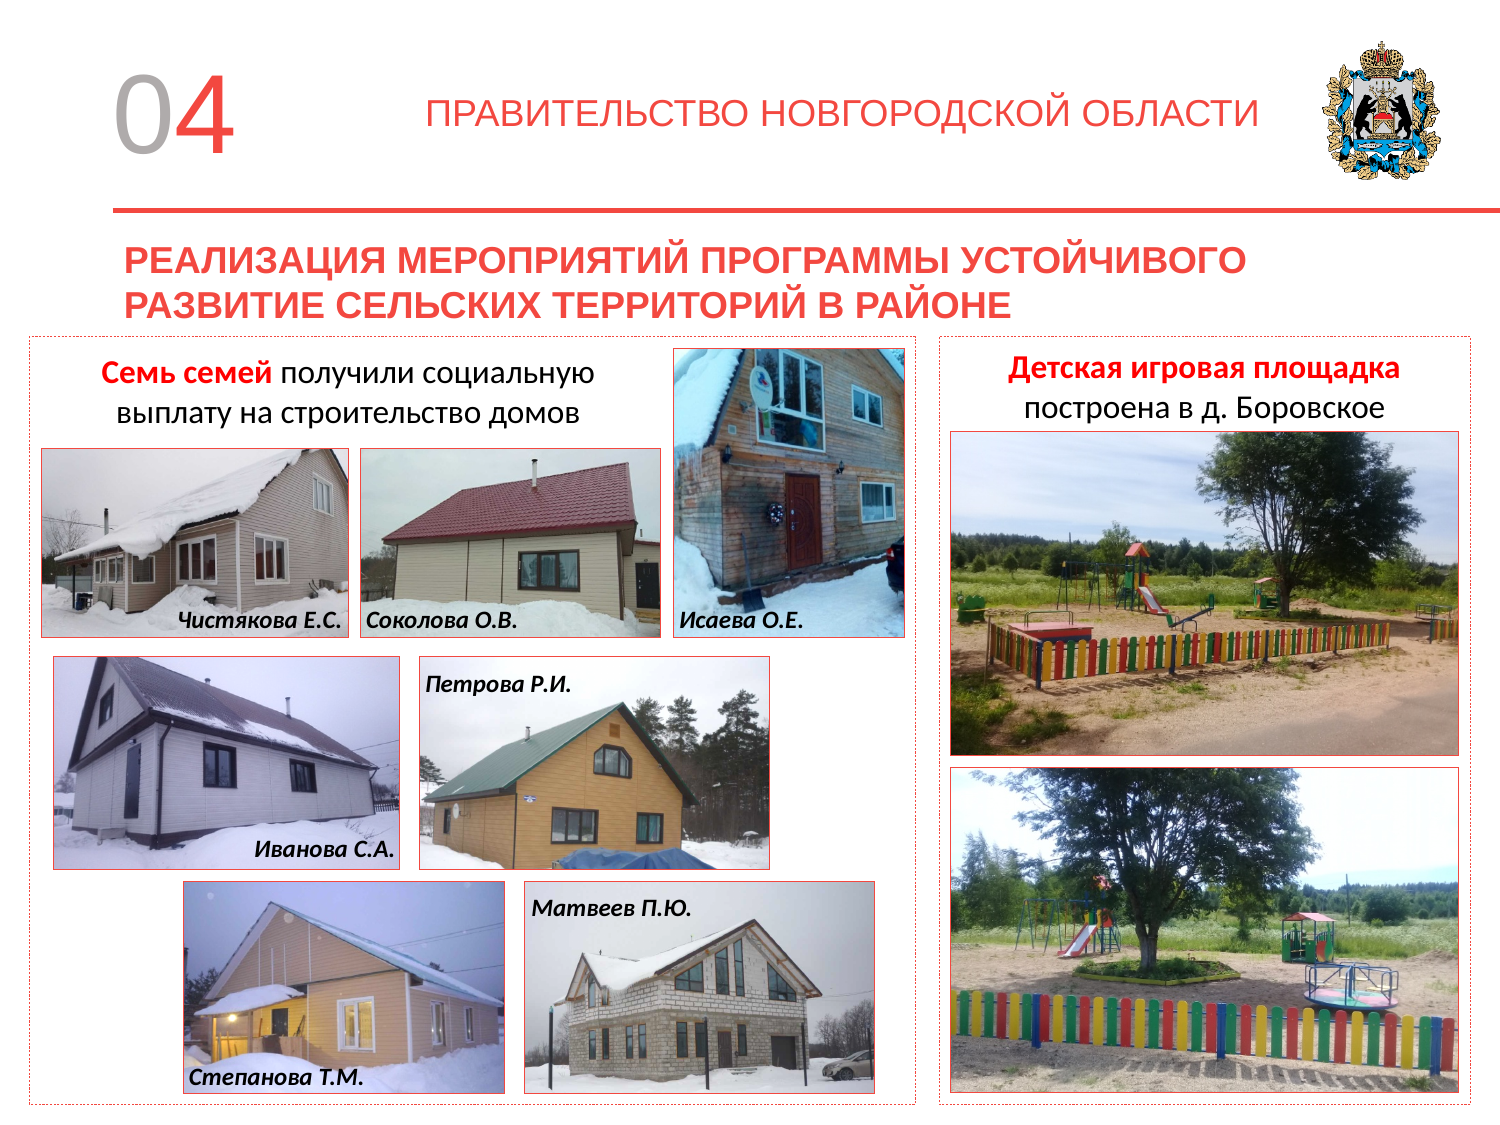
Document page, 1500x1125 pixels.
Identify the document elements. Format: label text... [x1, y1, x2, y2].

picture [524, 881, 875, 1094]
text_box Семь семей получили социальную выплату на строительство домов [29, 342, 668, 438]
text_box [29, 336, 916, 1105]
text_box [425, 41, 1441, 180]
picture [360, 448, 661, 638]
picture [182, 881, 505, 1094]
picture [41, 448, 349, 638]
text_box 04 [112, 41, 238, 177]
text_box Детская игровая площадка построена в д. Боровское [938, 338, 1471, 433]
picture [950, 431, 1459, 756]
picture [950, 767, 1459, 1093]
text_box [938, 433, 1471, 1105]
picture [52, 656, 400, 870]
picture [673, 348, 905, 638]
picture [419, 656, 770, 870]
text_box РЕАЛИЗАЦИЯ МЕРОПРИЯТИЙ ПРОГРАММЫ УСТОЙЧИВОГО РАЗВИТИЕ СЕЛЬСКИХ ТЕРРИТОРИЙ В РАЙОНЕ [112, 230, 1435, 333]
